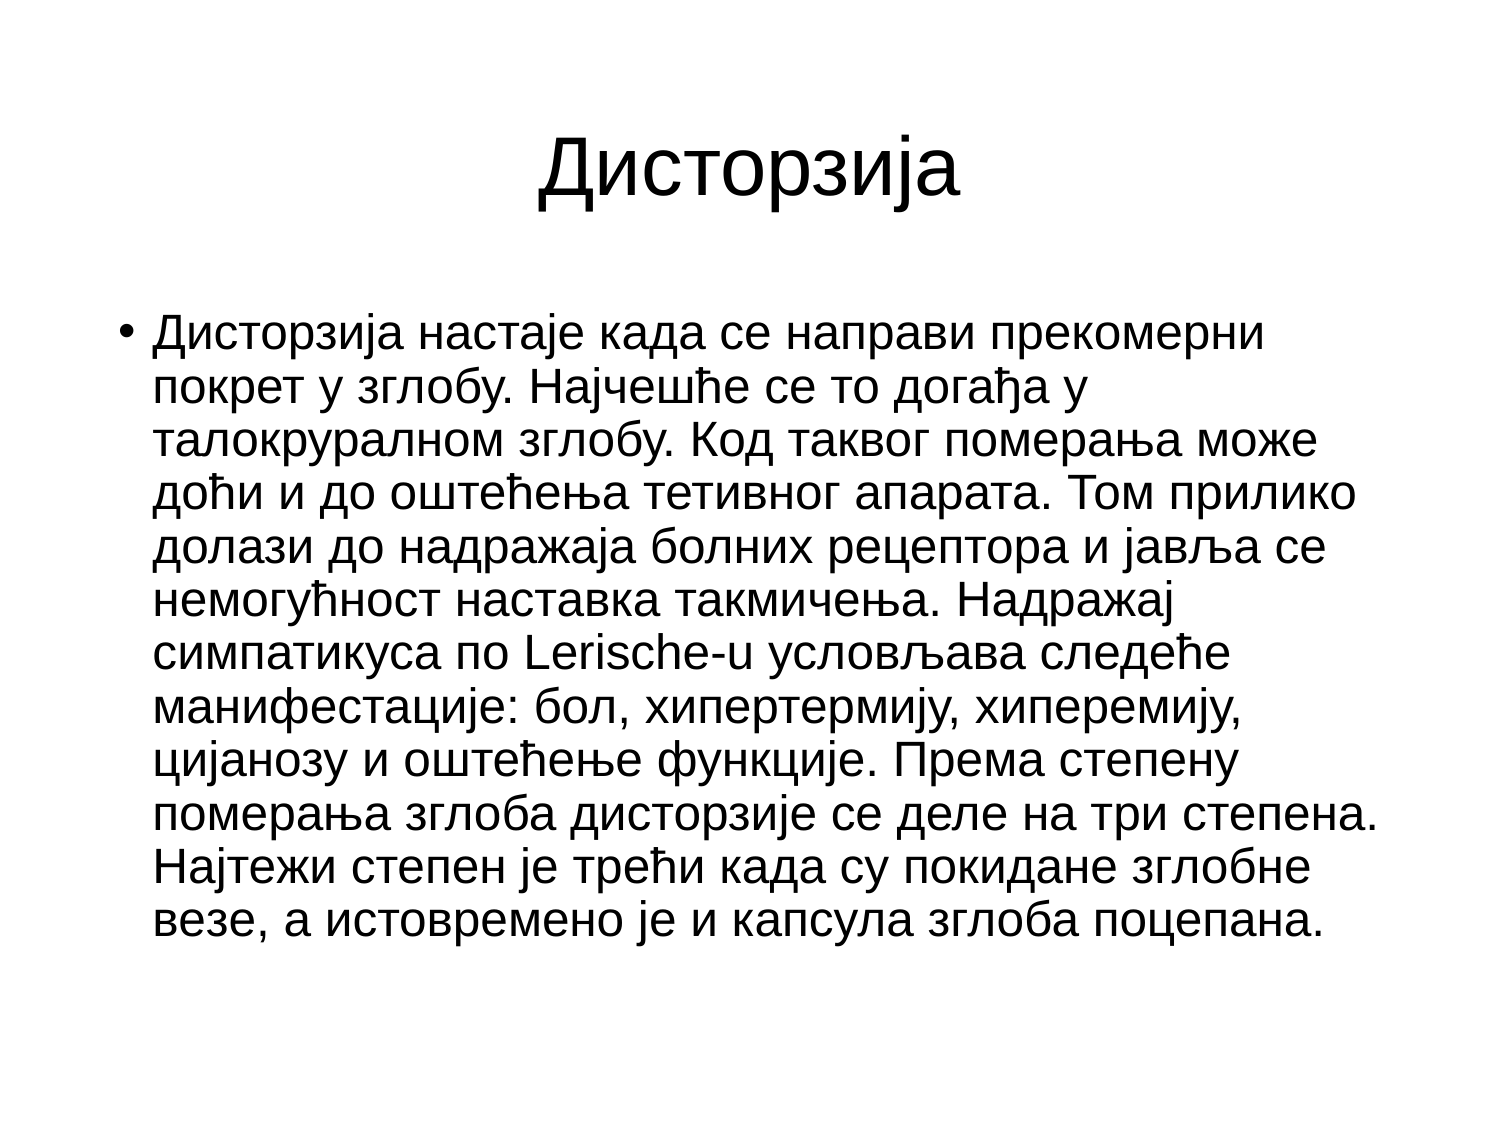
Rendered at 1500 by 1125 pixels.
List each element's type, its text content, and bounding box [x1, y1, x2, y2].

list Дисторзија настаје када се направи прекомерни покрет у зглобу. Најчешће се то догађа у талокруралном зглобу. Код таквог померања може доћи и до оштећења тетивног апарата. Том прилико долази до надражаја болних рецептора и јавља се немогућност наставка такмичења. Надражај симпатикуса по Lerische-u условљава следеће манифестације: бол, хипертермију, хиперемију, цијанозу и оштећење функције. Према степену померања зглоба дисторзије се деле на три степена. Најтежи степен је трећи када су покидане зглобне везе, а истовремено је и капсула зглоба поцепана. [103, 299, 1397, 1014]
title Дисторзија [103, 59, 1397, 278]
